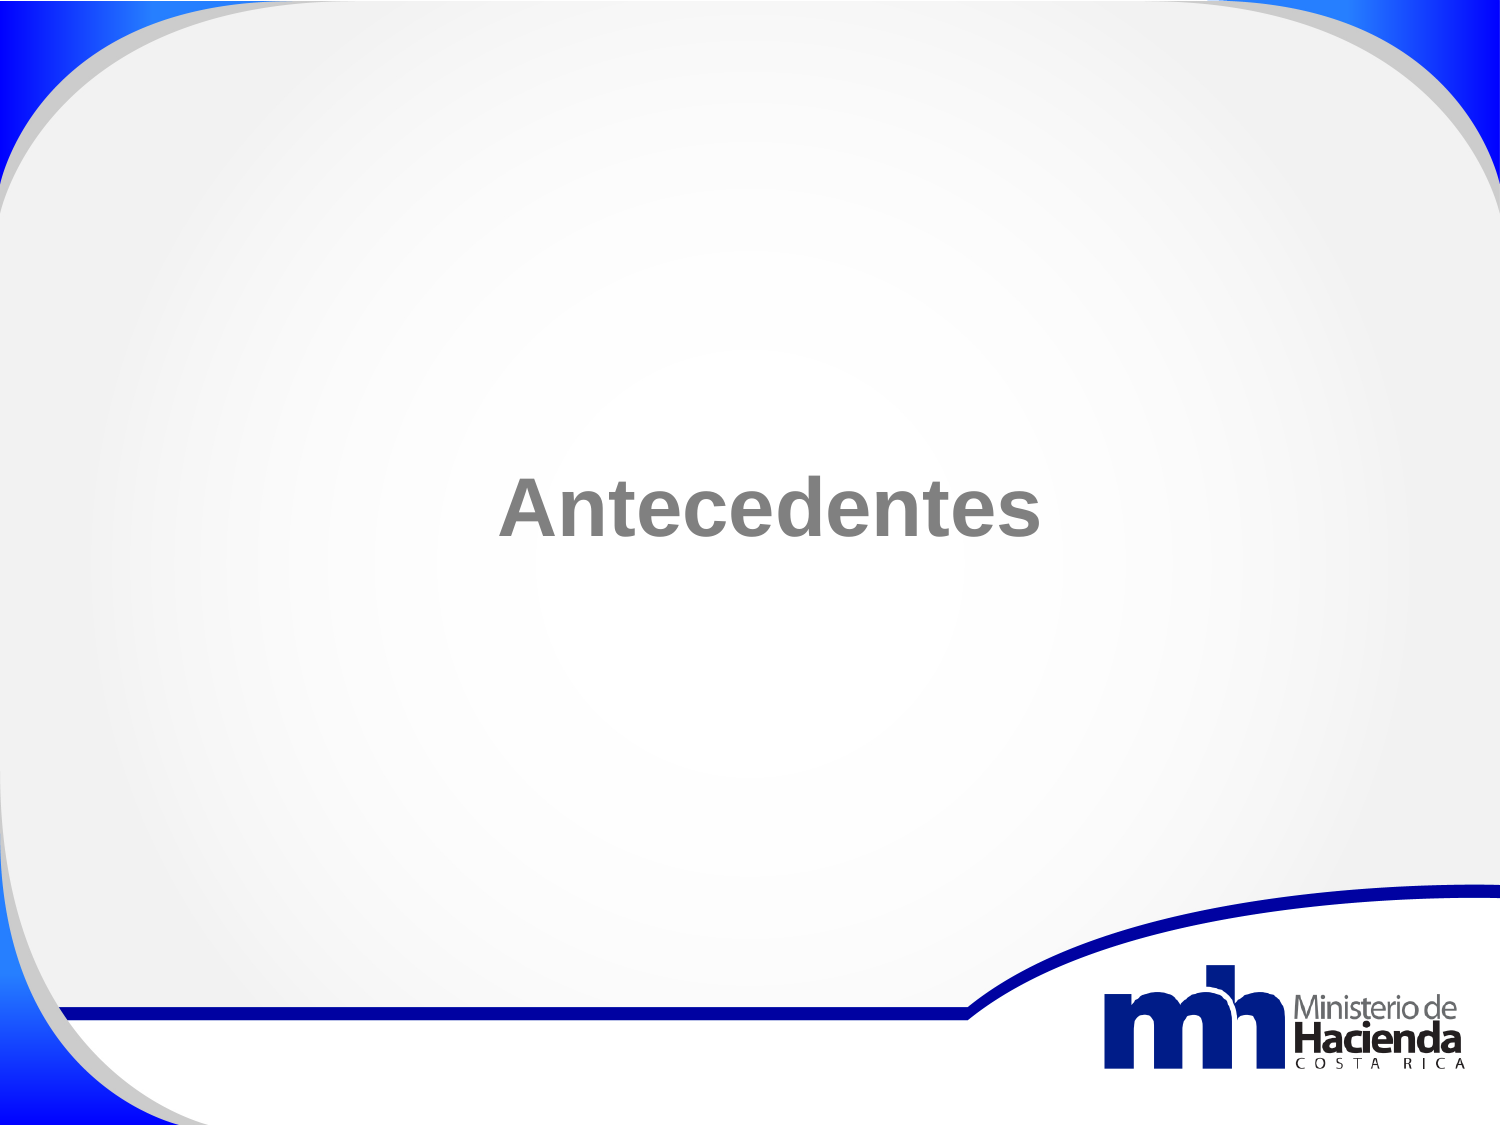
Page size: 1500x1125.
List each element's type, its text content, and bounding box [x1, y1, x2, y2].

text_box Antecedentes [156, 445, 1364, 561]
picture [0, 0, 1500, 1125]
